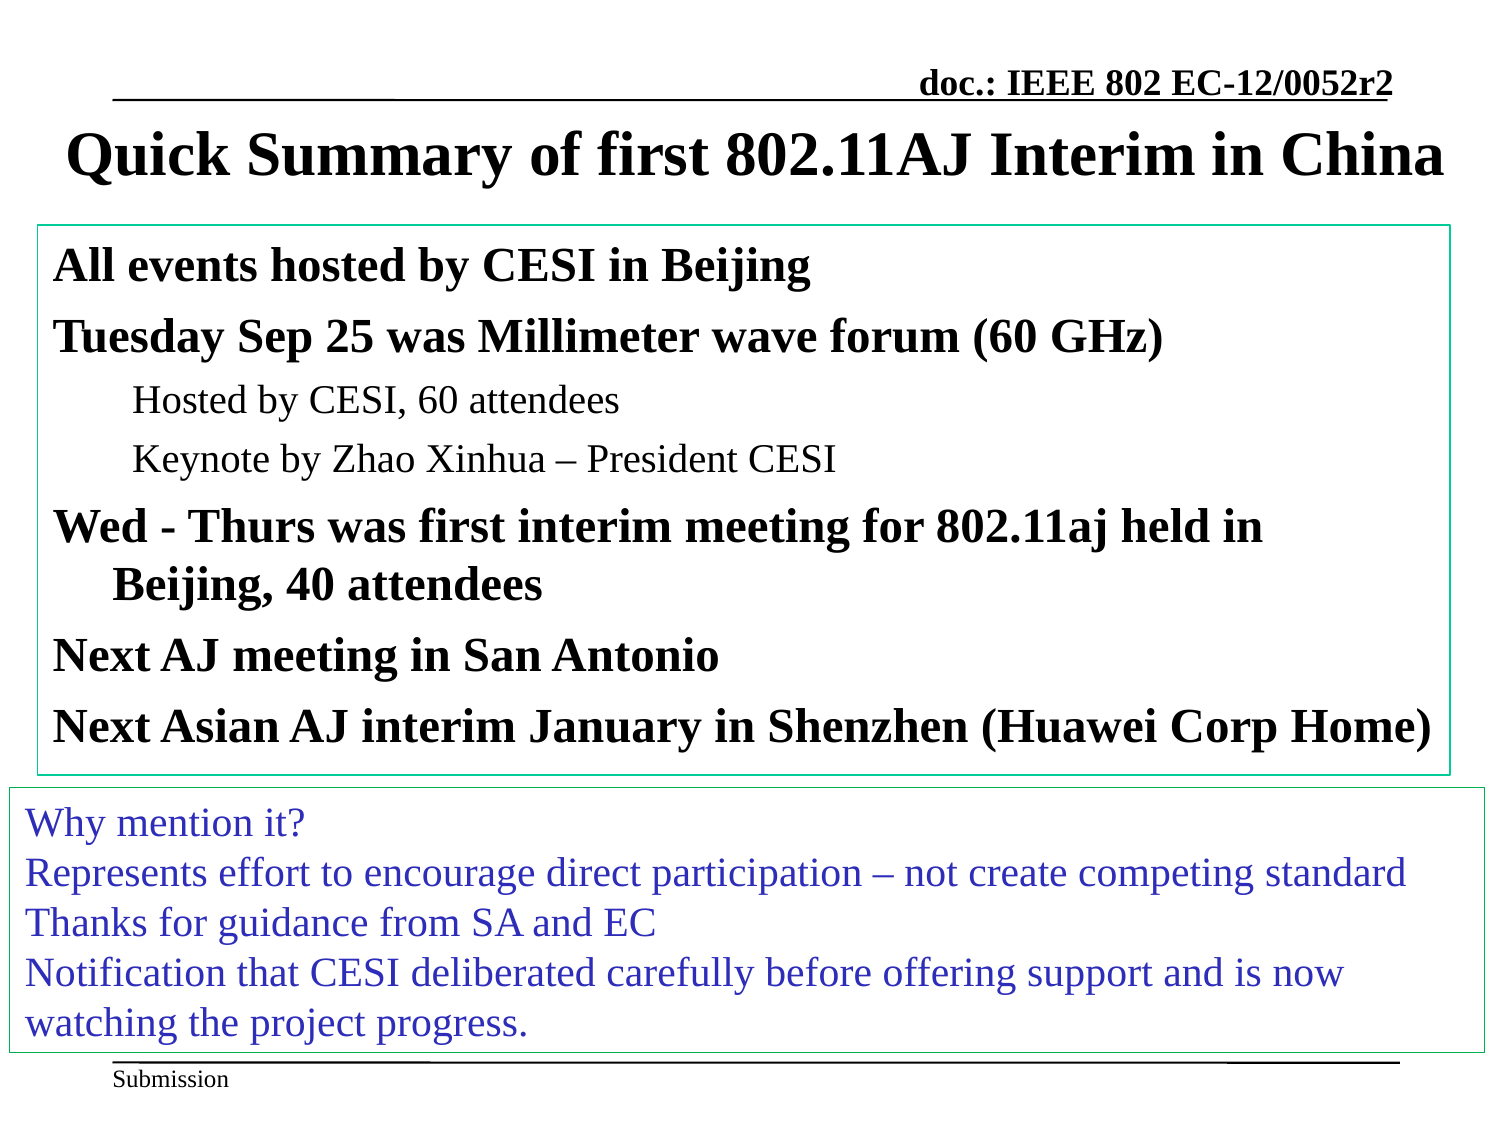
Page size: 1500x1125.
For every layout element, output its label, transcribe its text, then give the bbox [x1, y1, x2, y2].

title Quick Summary of first 802.11AJ Interim in China [49, 99, 1463, 201]
text_box Why mention it? Represents effort to encourage direct participation – not create competing standard Thanks for guidance from SA and EC Notification that CESI deliberated carefully before offering support and is now watching the project progress. [9, 787, 1485, 1053]
list All events hosted by CESI in Beijing Tuesday Sep 25 was Millimeter wave forum (60 GHz) Hosted by CESI, 60 attendees Keynote by Zhao Xinhua – President CESI Wed - Thurs was first interim meeting for 802.11aj held in Beijing, 40 attendees Next AJ meeting in San Antonio Next Asian AJ interim January in Shenzhen (Huawei Corp Home) [37, 224, 1451, 776]
